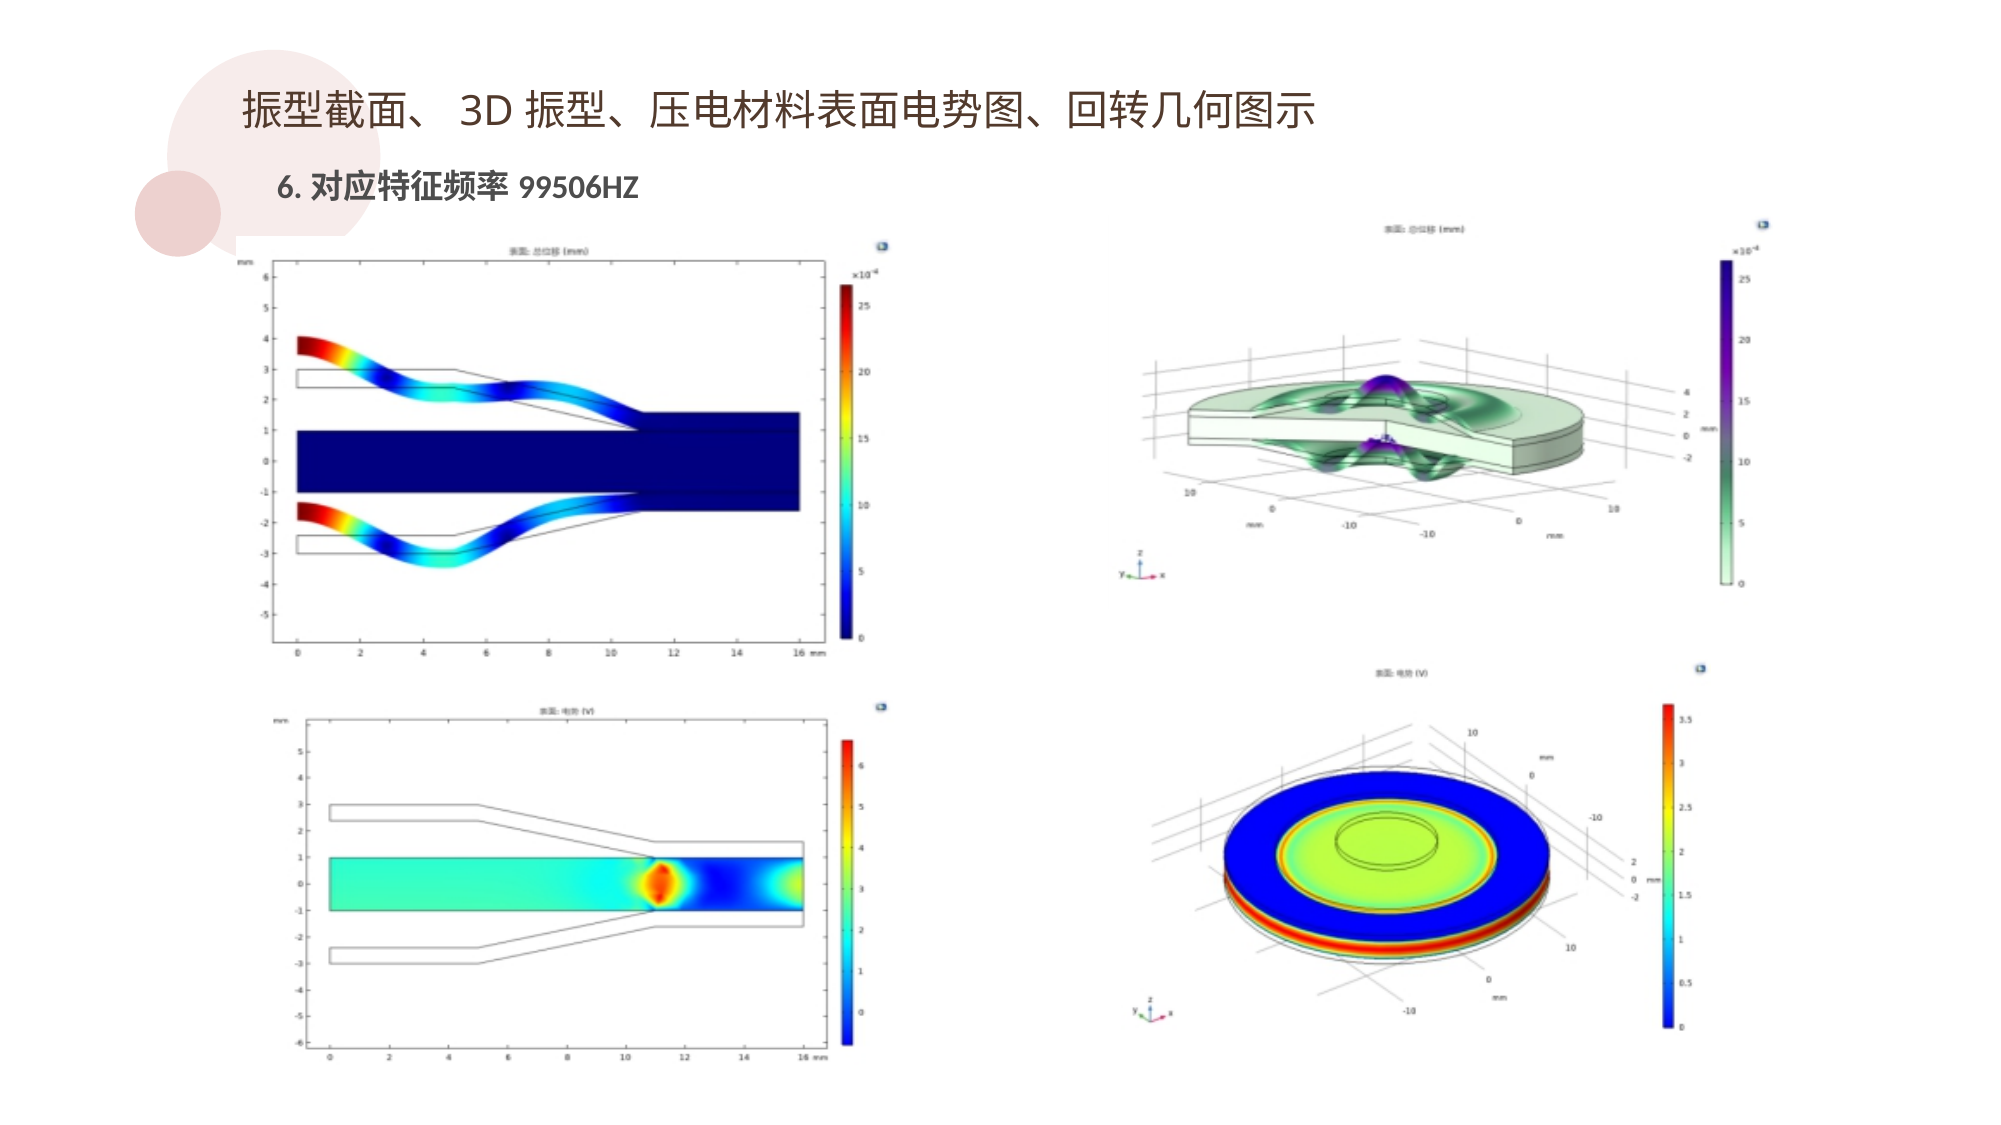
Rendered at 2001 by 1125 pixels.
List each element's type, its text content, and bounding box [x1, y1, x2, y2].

text_box 振型截面、3D振型、压电材料表面电势图、回转几何图示 [226, 76, 1333, 142]
text_box [166, 48, 382, 257]
text_box [133, 169, 222, 258]
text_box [262, 158, 1096, 215]
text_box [235, 215, 1775, 1125]
